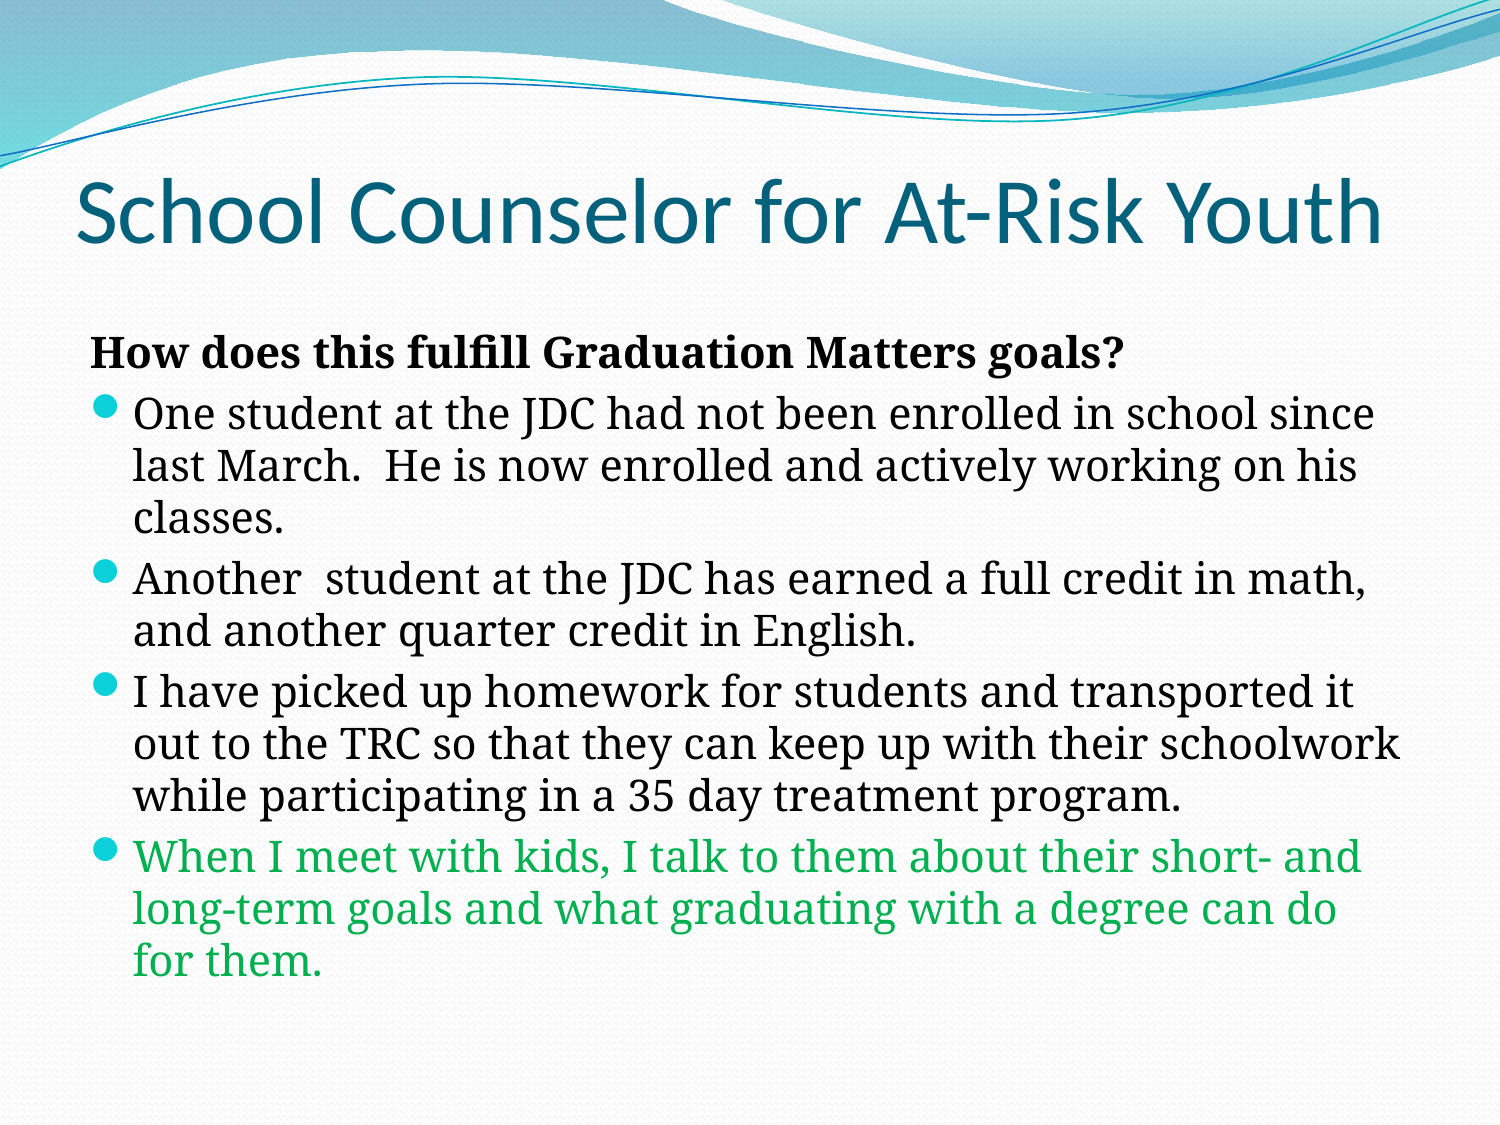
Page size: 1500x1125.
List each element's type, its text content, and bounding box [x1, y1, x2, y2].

title School Counselor for At-Risk Youth [75, 115, 1425, 263]
list How does this fulfill Graduation Matters goals? One student at the JDC had not been enrolled in school since last March. He is now enrolled and actively working on his classes. Another student at the JDC has earned a full credit in math, and another quarter credit in English. I have picked up homework for students and transported it out to the TRC so that they can keep up with their schoolwork while participating in a 35 day treatment program. When I meet with kids, I talk to them about their short- and long-term goals and what graduating with a degree can do for them. [75, 317, 1425, 1038]
